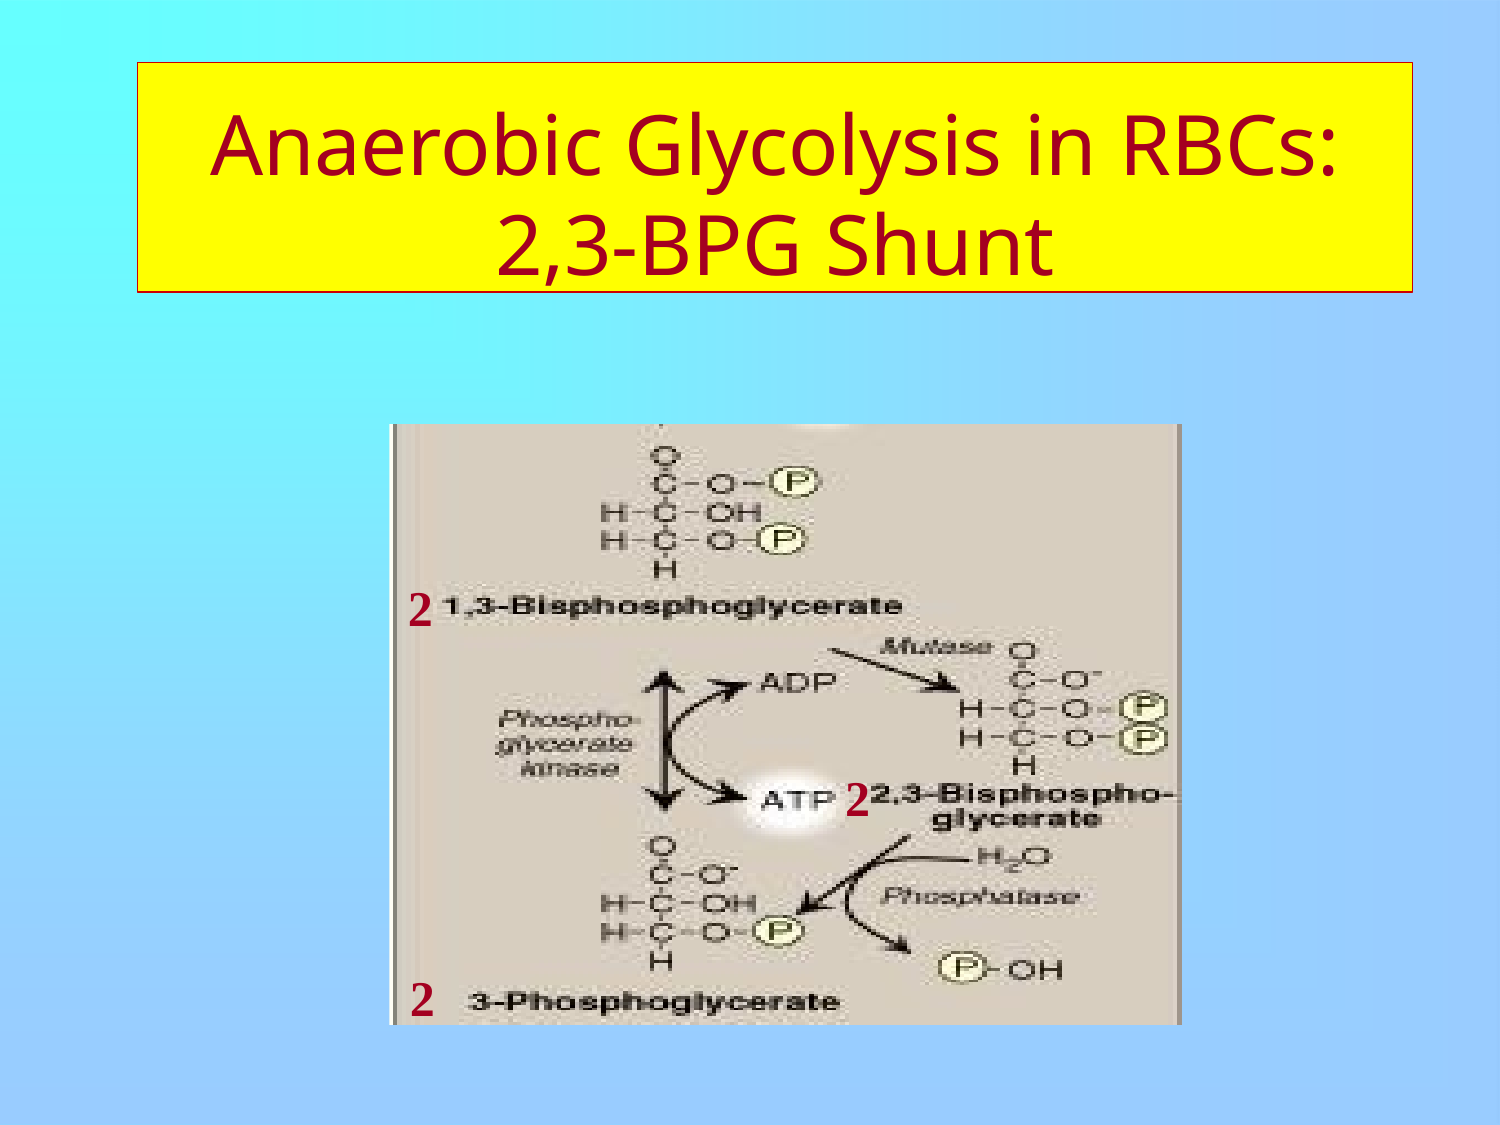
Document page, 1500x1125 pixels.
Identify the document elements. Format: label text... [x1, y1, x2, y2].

picture [0, 0, 1500, 1125]
text_box Anaerobic Glycolysis in RBCs: 2,3-BPG Shunt [137, 62, 1413, 293]
text_box 2 [407, 966, 437, 1027]
text_box [389, 424, 1182, 1025]
text_box 2 2 [405, 576, 871, 826]
